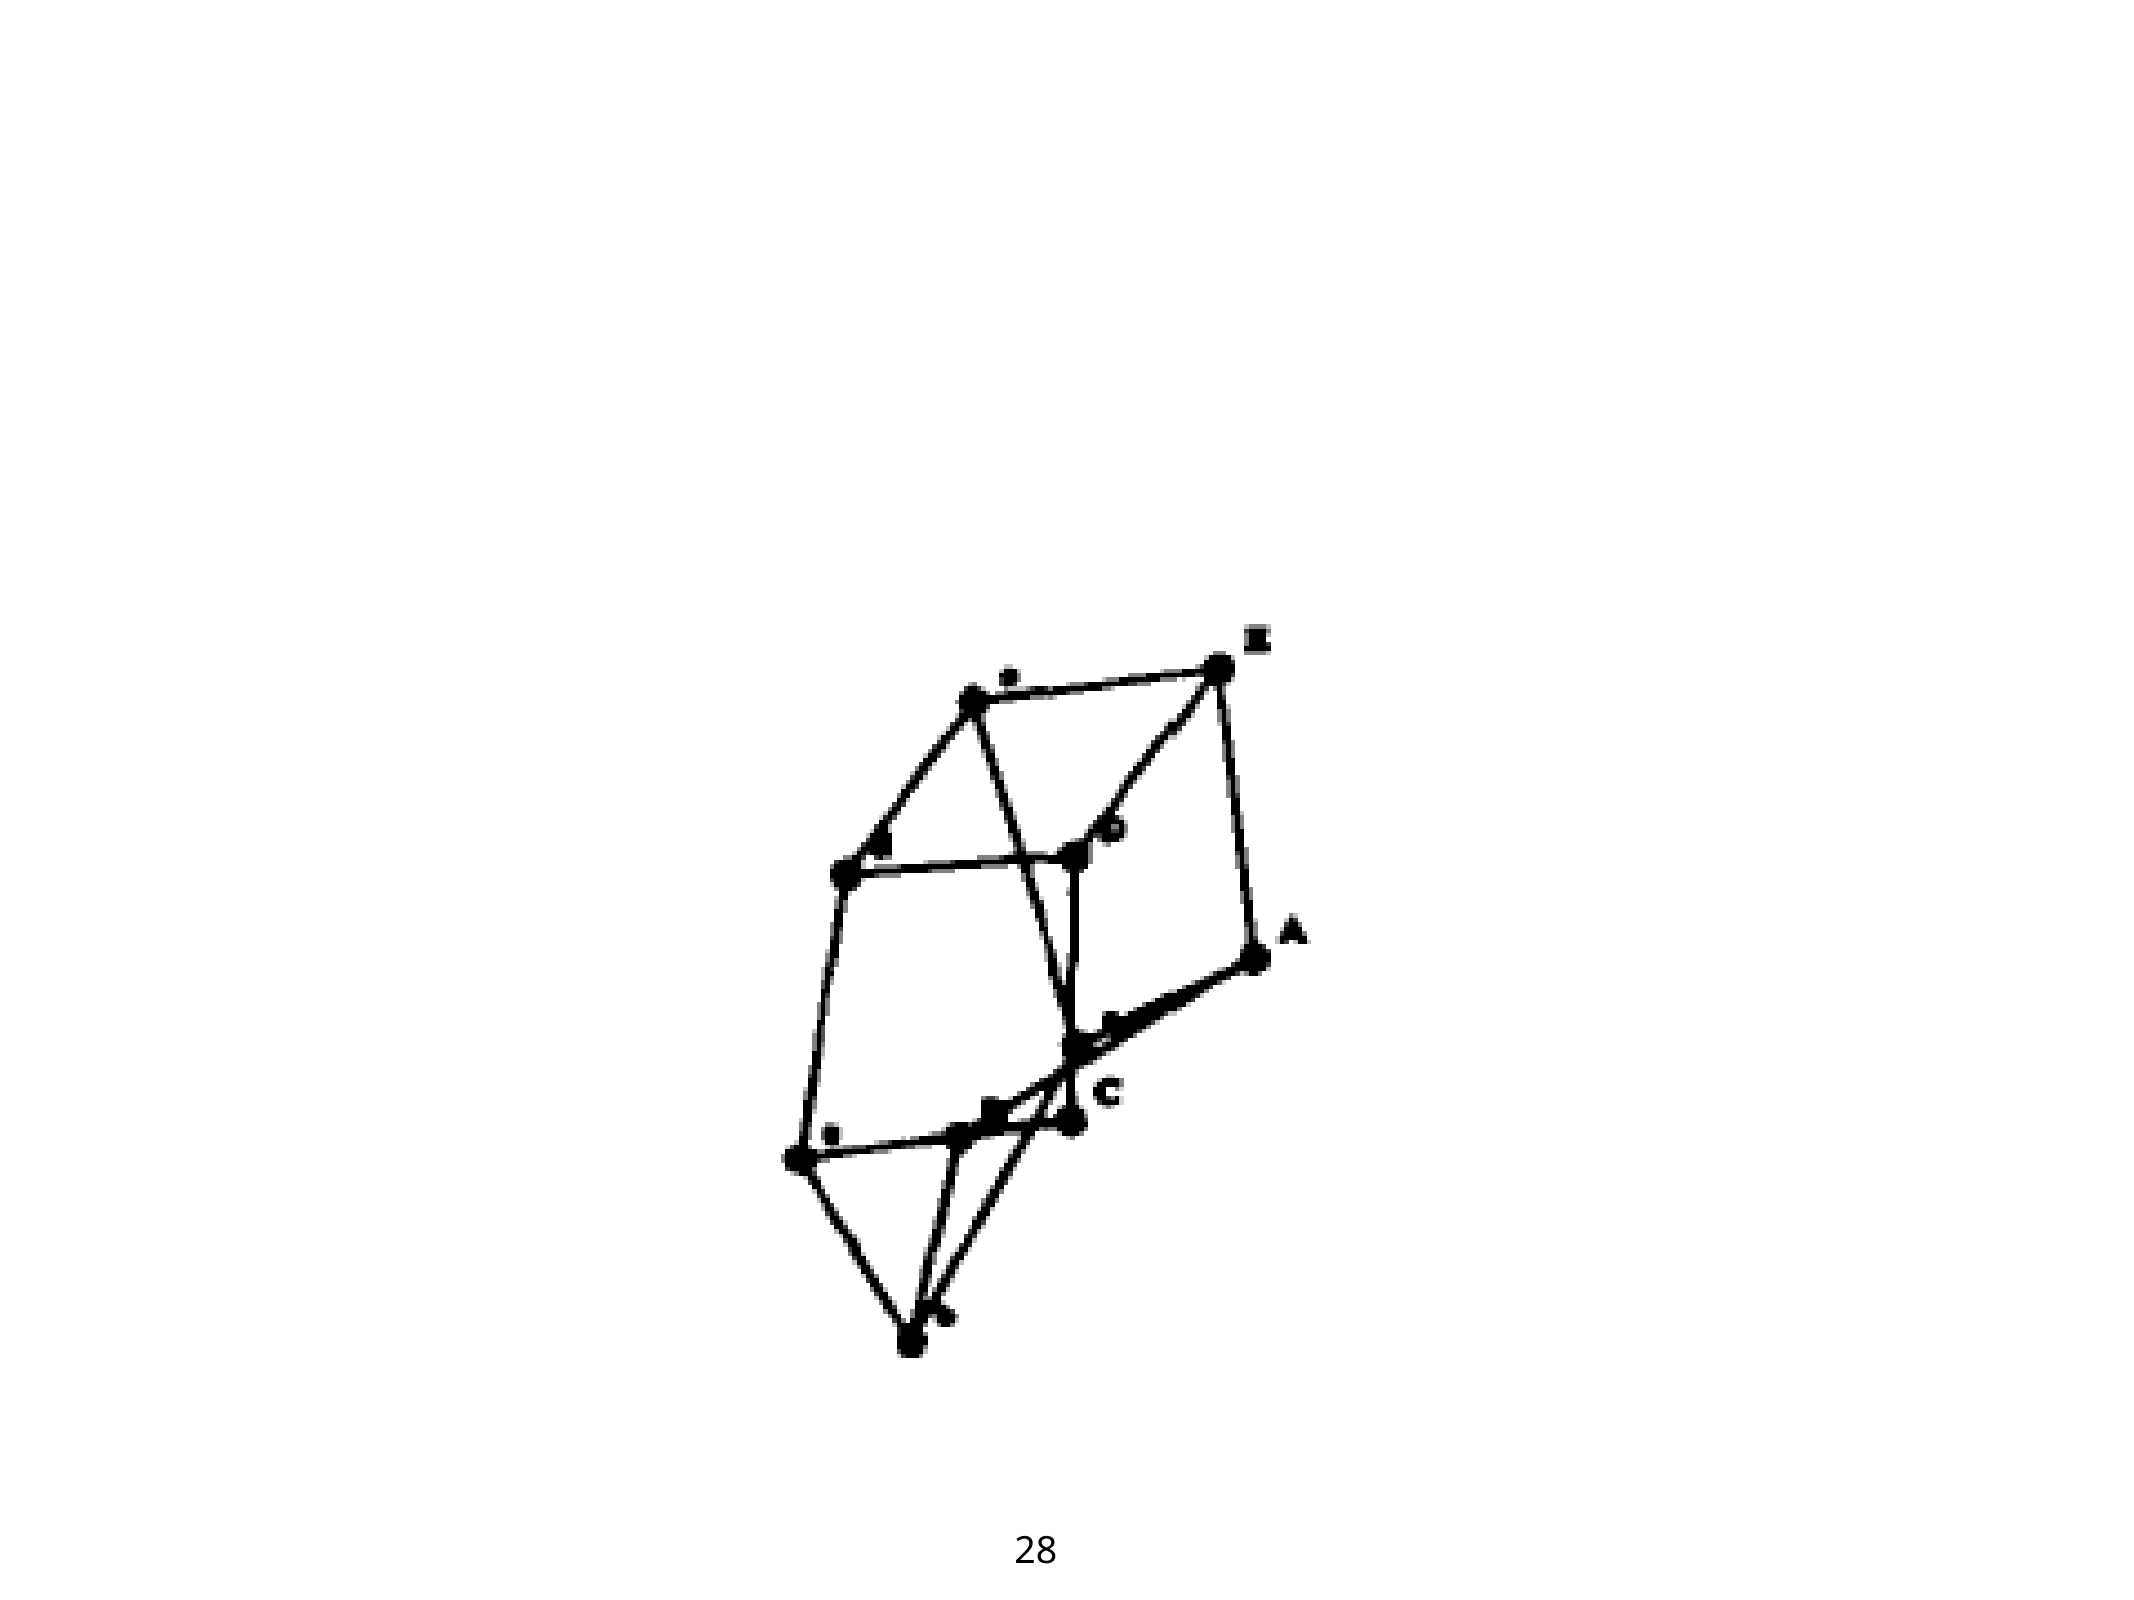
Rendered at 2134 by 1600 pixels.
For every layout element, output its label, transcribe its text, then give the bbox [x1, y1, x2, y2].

slide_number 28 [1004, 1517, 1067, 1581]
picture [777, 589, 1356, 1431]
